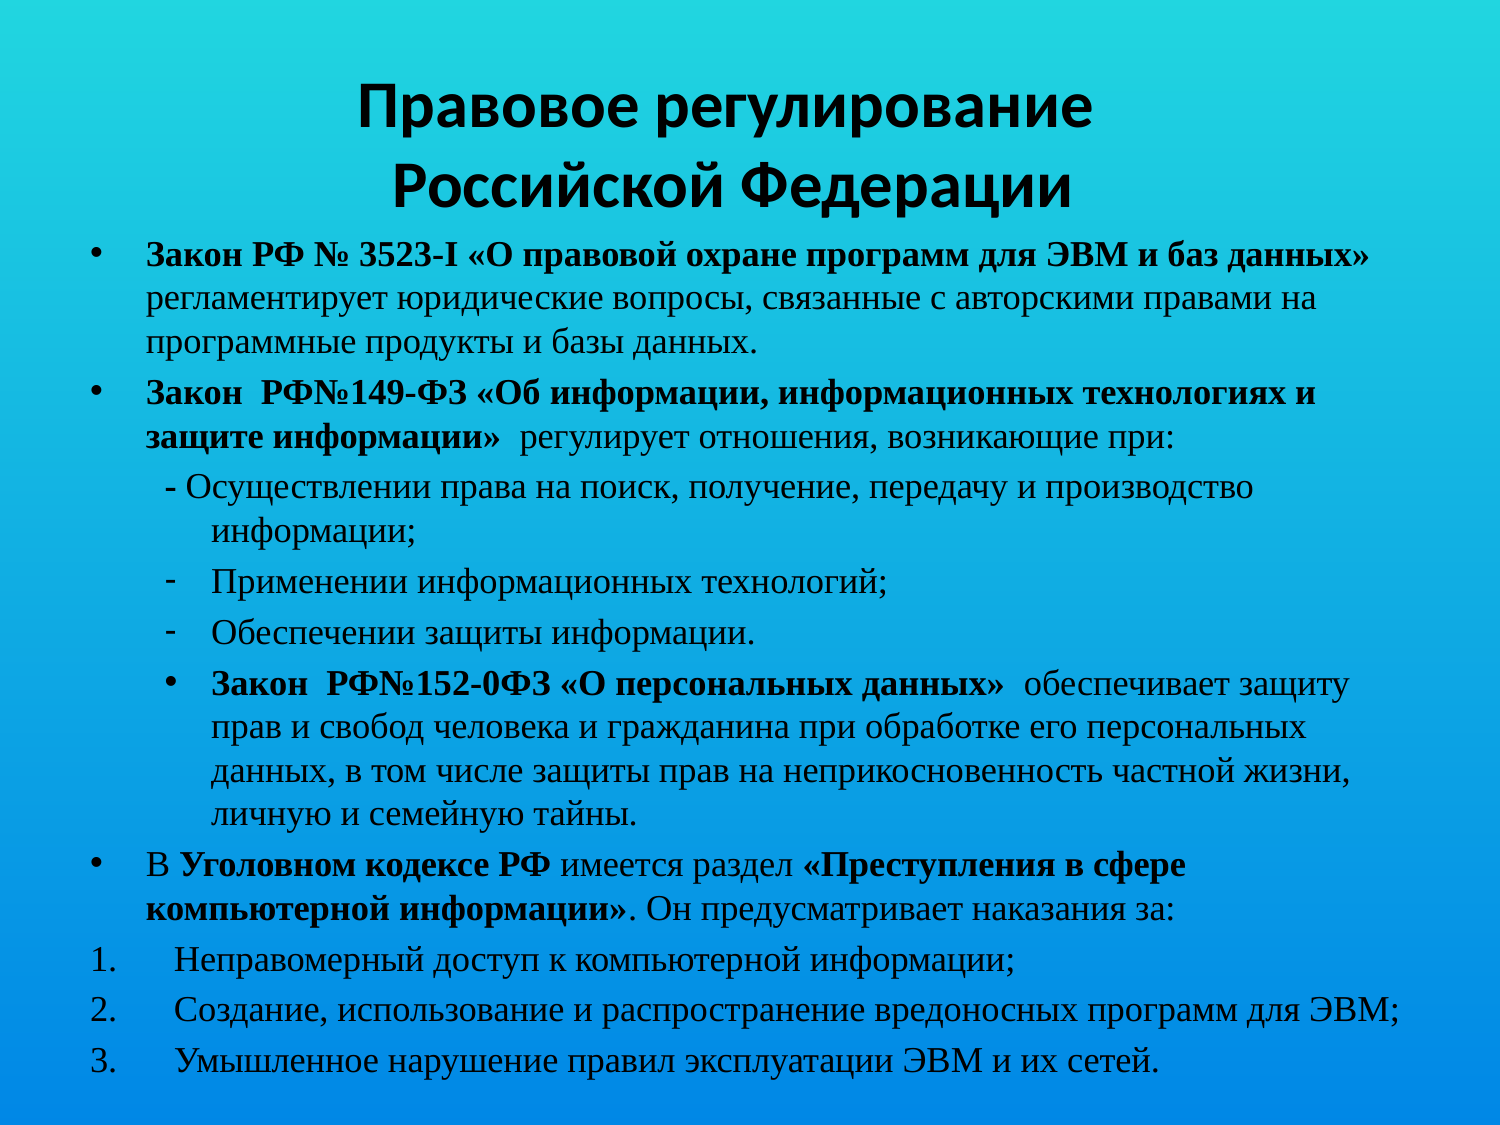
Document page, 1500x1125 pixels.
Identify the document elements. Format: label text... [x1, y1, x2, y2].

title Правовое регулирование Российской Федерации [58, 46, 1409, 235]
list Закон РФ № 3523-I «О правовой охране программ для ЭВМ и баз данных» регламентирует юридические вопросы, связанные с авторскими правами на программные продукты и базы данных. Закон РФ№149-ФЗ «Об информации, информационных технологиях и защите информации» регулирует отношения, возникающие при: - Осуществлении права на поиск, получение, передачу и производство информации; Применении информационных технологий; Обеспечении защиты информации. Закон РФ№152-0ФЗ «О персональных данных» обеспечивает защиту прав и свобод человека и гражданина при обработке его персональных данных, в том числе защиты прав на неприкосновенность частной жизни, личную и семейную тайны. В Уголовном кодексе РФ имеется раздел «Преступления в сфере компьютерной информации». Он предусматривает наказания за: Неправомерный доступ к компьютерной информации; Создание, использование и распространение вредоносных программ для ЭВМ; Умышленное нарушение правил эксплуатации ЭВМ и их сетей. [75, 222, 1425, 1102]
